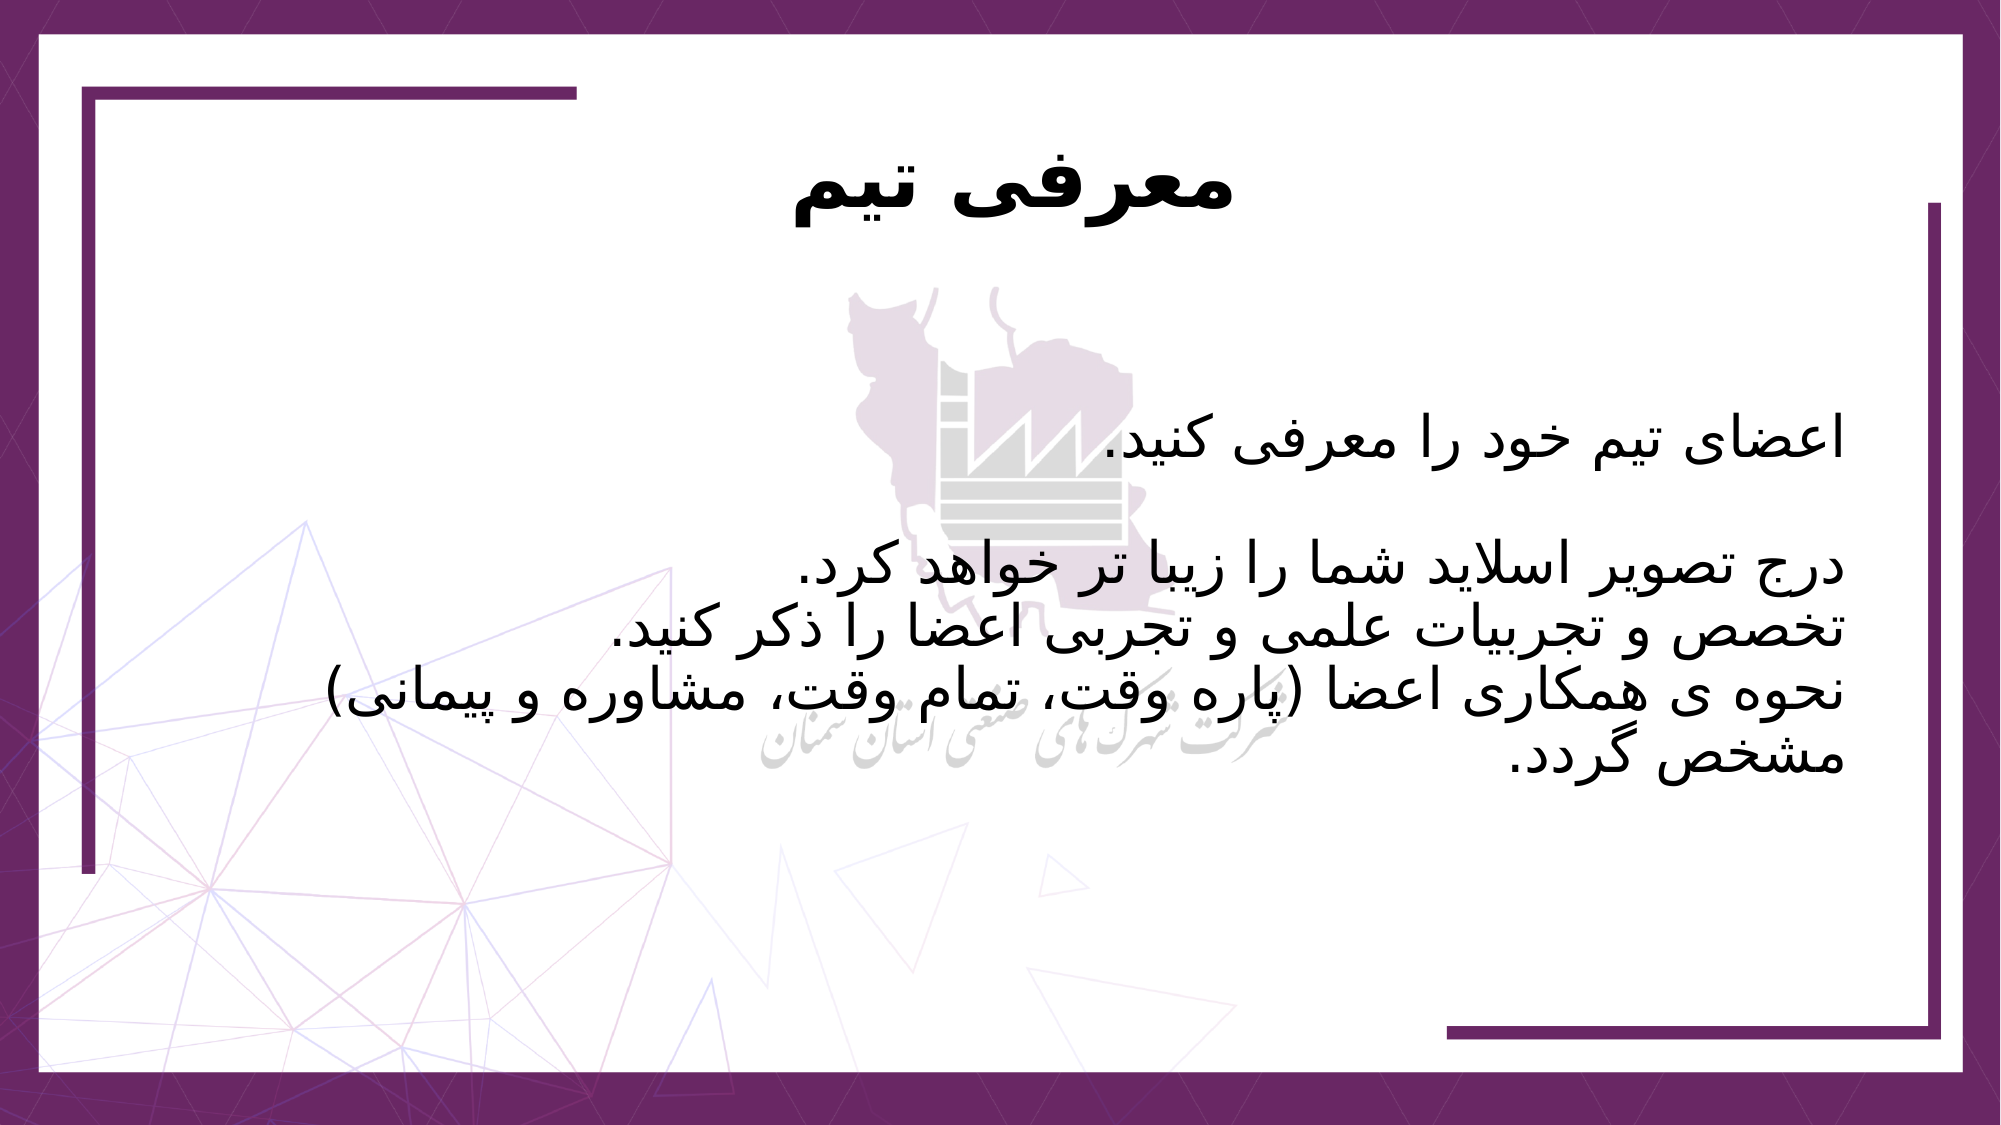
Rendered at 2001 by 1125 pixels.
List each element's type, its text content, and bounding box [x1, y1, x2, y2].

picture [0, 0, 2001, 1125]
list معرفی تيم [137, 128, 1863, 250]
title اعضای تيم خود را معرفی کنيد. درج تصوير اسلايد شما را زيبا تر خواهد کرد. تخصص و تجربيات علمی و تجربی اعضا را ذکر کنيد. نحوه ی همکاری اعضا (پاره وقت، تمام وقت، مشاوره و پيمانی) مشخص گردد. [137, 274, 1863, 964]
